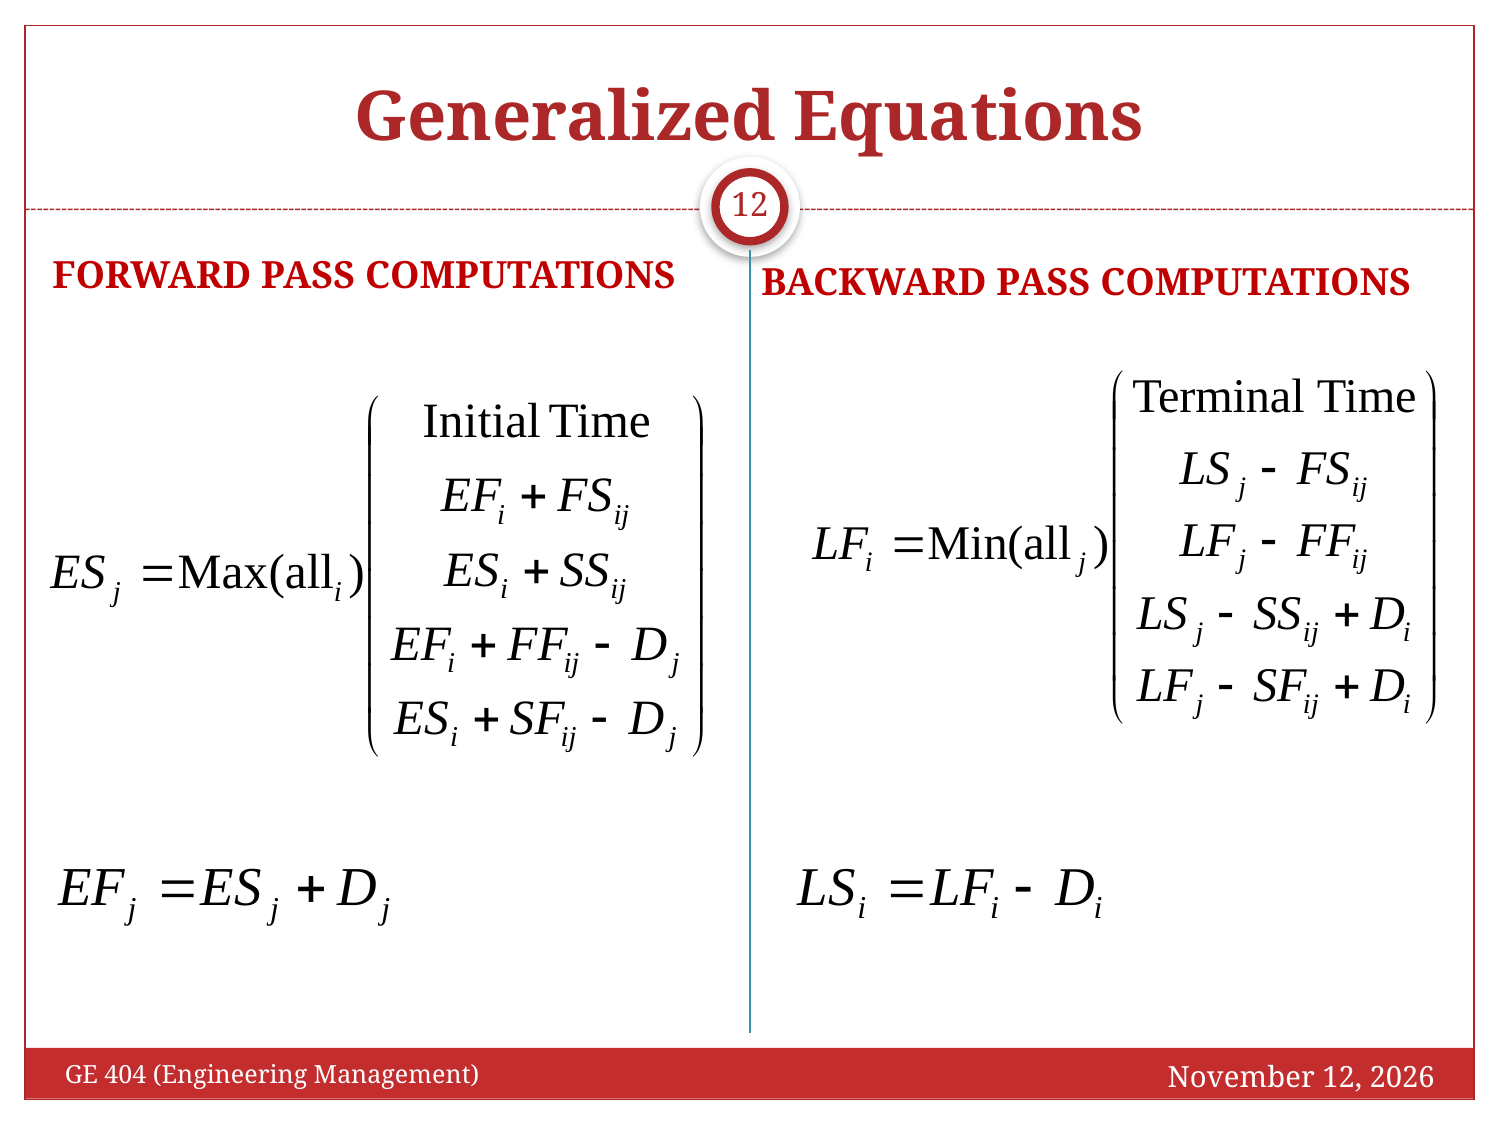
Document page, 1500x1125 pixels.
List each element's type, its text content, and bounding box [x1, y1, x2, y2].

text_box BACKWARD PASS COMPUTATIONS [751, 250, 1497, 311]
slide_number 12 [712, 169, 788, 243]
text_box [787, 850, 1113, 933]
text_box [47, 850, 401, 938]
text_box FORWARD PASS COMPUTATIONS [37, 244, 788, 304]
footer GE 404 (Engineering Management) [50, 1051, 638, 1112]
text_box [803, 362, 1451, 733]
title Generalized Equations [49, 37, 1450, 162]
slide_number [950, 1050, 1450, 1111]
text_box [41, 386, 718, 767]
